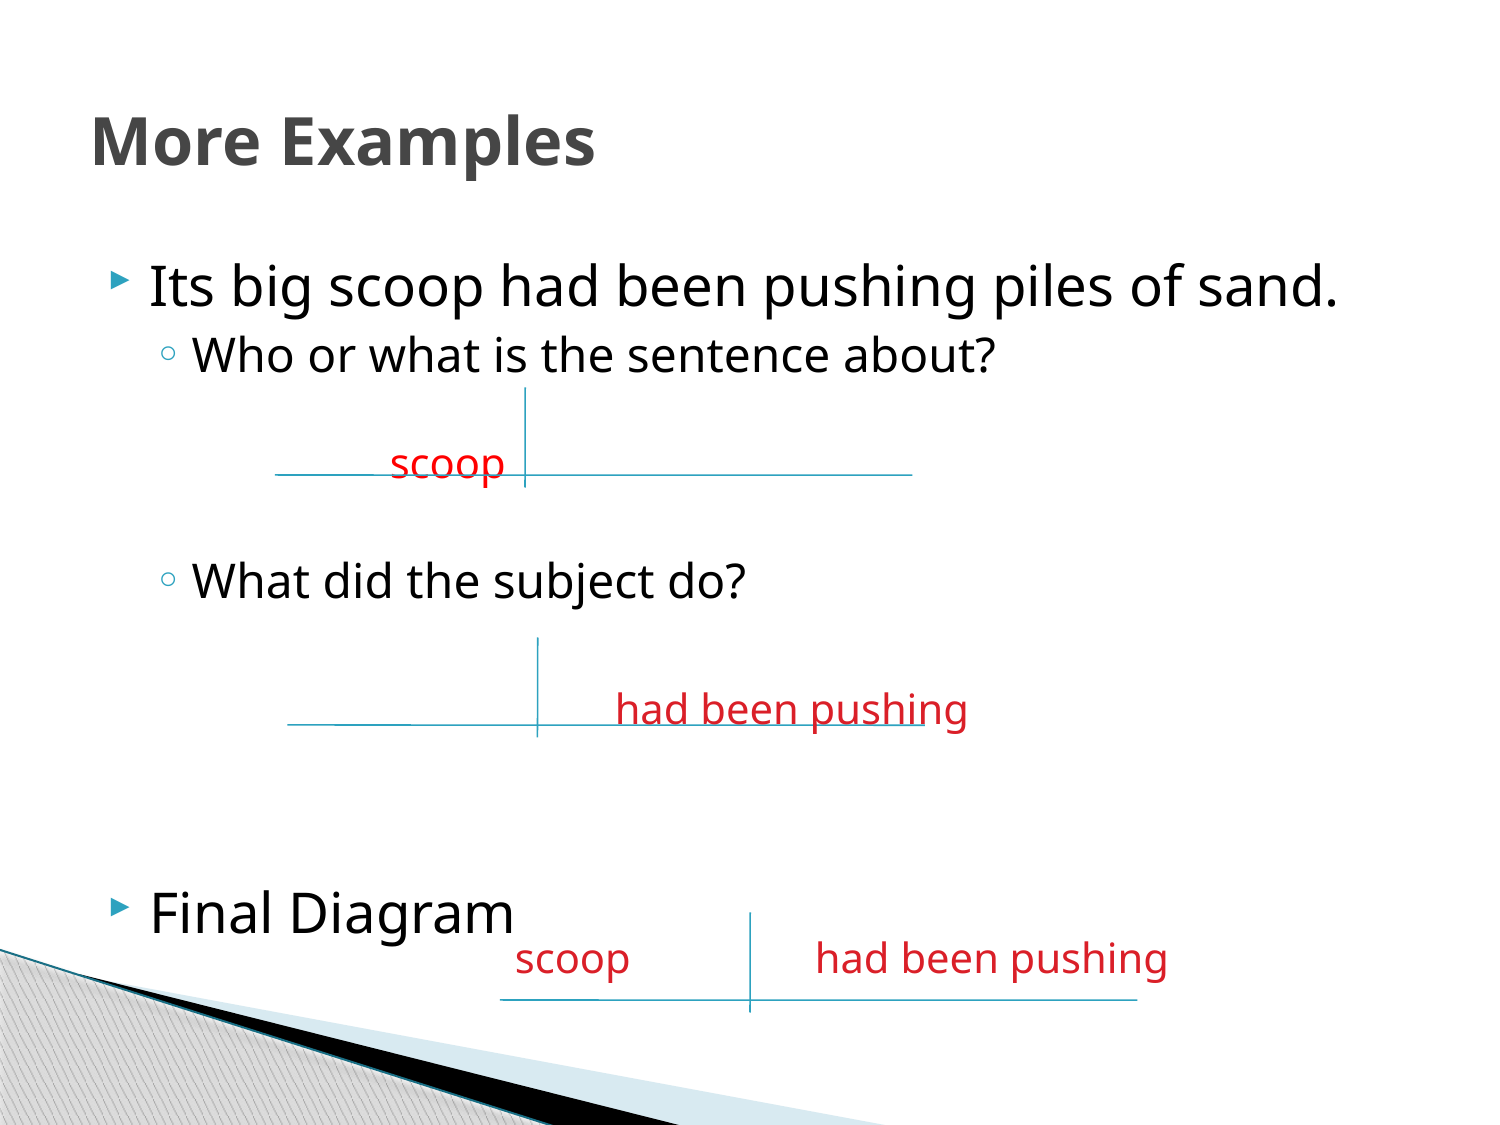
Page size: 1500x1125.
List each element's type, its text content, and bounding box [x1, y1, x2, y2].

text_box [499, 912, 1138, 924]
text_box had been pushing [930, 675, 1150, 740]
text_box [274, 387, 913, 488]
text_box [287, 637, 926, 738]
list Its big scoop had been pushing piles of sand. Who or what is the sentence about? scoop What did the subject do? Final Diagram [75, 243, 1425, 986]
title More Examples [75, 45, 1425, 233]
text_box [499, 1001, 1138, 1013]
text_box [499, 924, 1338, 991]
